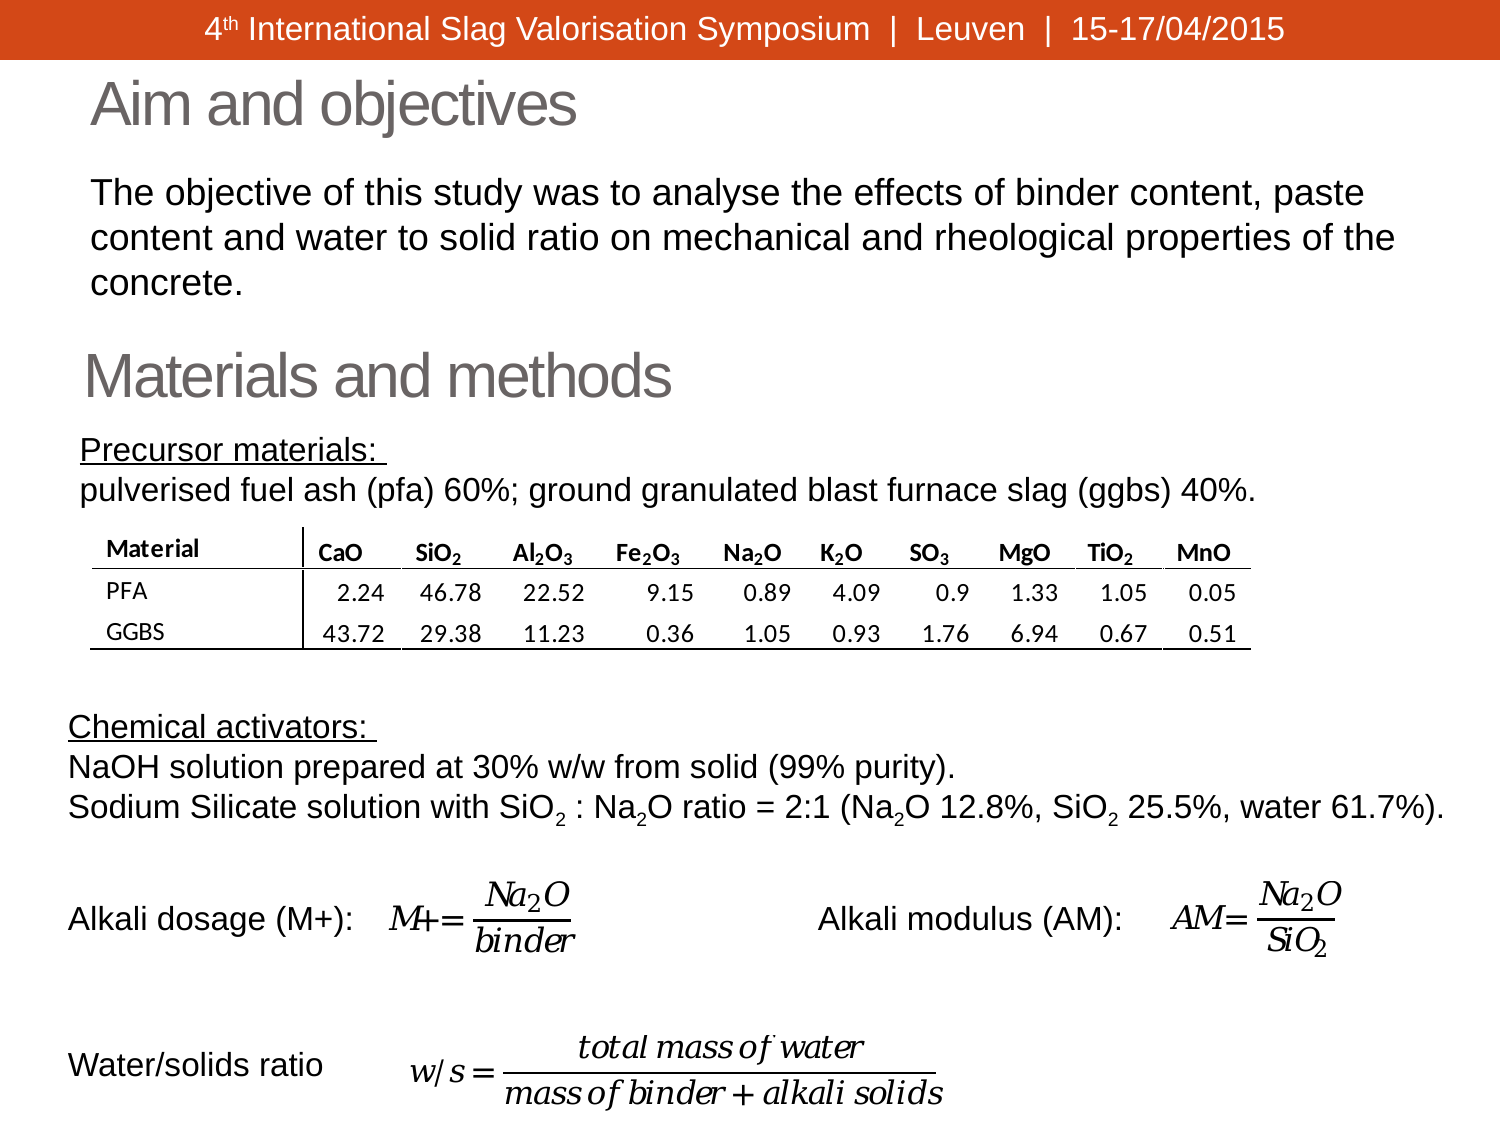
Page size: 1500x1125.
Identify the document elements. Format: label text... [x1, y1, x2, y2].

text_box 4th International Slag Valorisation Symposium | Leuven | 15-17/04/2015 [0, 0, 1500, 55]
picture [77, 526, 1330, 720]
picture [381, 1034, 950, 1114]
text_box The objective of this study was to analyse the effects of binder content, paste content and water to solid ratio on mechanical and rheological properties of the concrete. [75, 160, 1412, 311]
text_box Precursor materials: pulverised fuel ash (pfa) 60%; ground granulated blast furnace slag (ggbs) 40%. [64, 420, 1401, 516]
text_box Alkali dosage (M+): Alkali modulus (AM): Water/solids ratio [53, 850, 1459, 1091]
picture [1156, 881, 1346, 995]
text_box Chemical activators: NaOH solution prepared at 30% w/w from solid (99% purity). Sodium Silicate solution with SiO2 : Na2O ratio = 2:1 (Na2O 12.8%, SiO2 25.5%, water 61.7%). [53, 697, 1471, 838]
text_box Materials and methods [68, 290, 1419, 454]
picture [371, 881, 583, 992]
title Aim and objectives [75, 55, 1425, 182]
